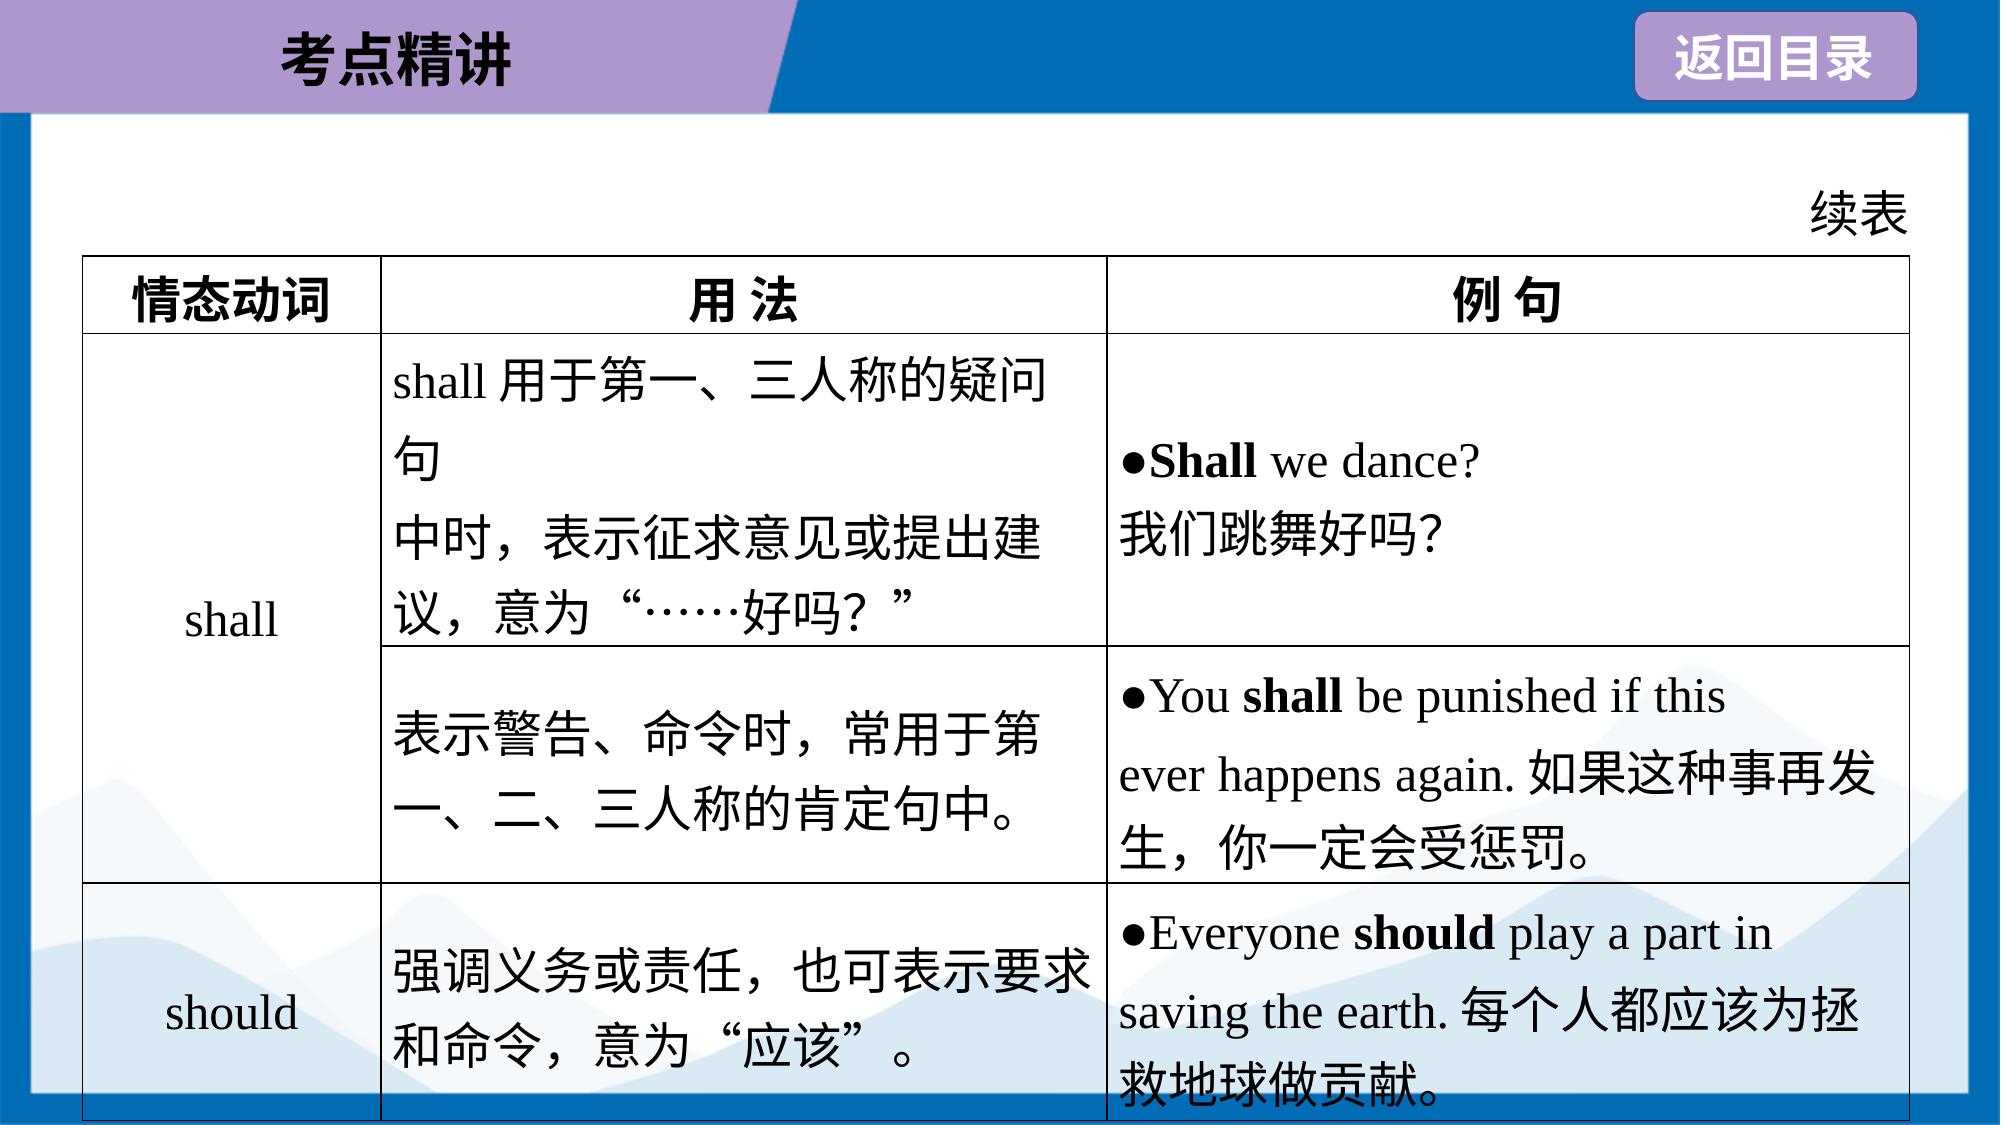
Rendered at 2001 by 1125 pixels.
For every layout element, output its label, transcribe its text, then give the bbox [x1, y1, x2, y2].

picture [0, 0, 2000, 1125]
table_cell ●Everyone should play a part in saving the earth.每个人都应该为拯 救地球做贡献。 [1108, 884, 1909, 1120]
table_cell ●You shall be punished if this ever happens again.如果这种事再发 生，你一定会受惩罚。 [1108, 647, 1909, 882]
table_cell 强调义务或责任，也可表示要求 和命令，意为“应该”。 [382, 884, 1106, 1120]
table_cell shall用于第一、三人称的疑问句 中时，表示征求意见或提出建 议，意为“……好吗？” [382, 334, 1106, 645]
table_header 用 法 [382, 257, 1106, 333]
table_cell 表示警告、命令时，常用于第 一、二、三人称的肯定句中。 [382, 647, 1106, 882]
table_cell shall [83, 334, 380, 882]
text_box 续表 [1808, 154, 1910, 243]
table_header 情态动词 [83, 257, 380, 333]
table_cell should [83, 884, 380, 1120]
table_cell ●Shall we dance? 我们跳舞好吗？ [1108, 334, 1909, 645]
table_header 例 句 [1108, 257, 1909, 333]
